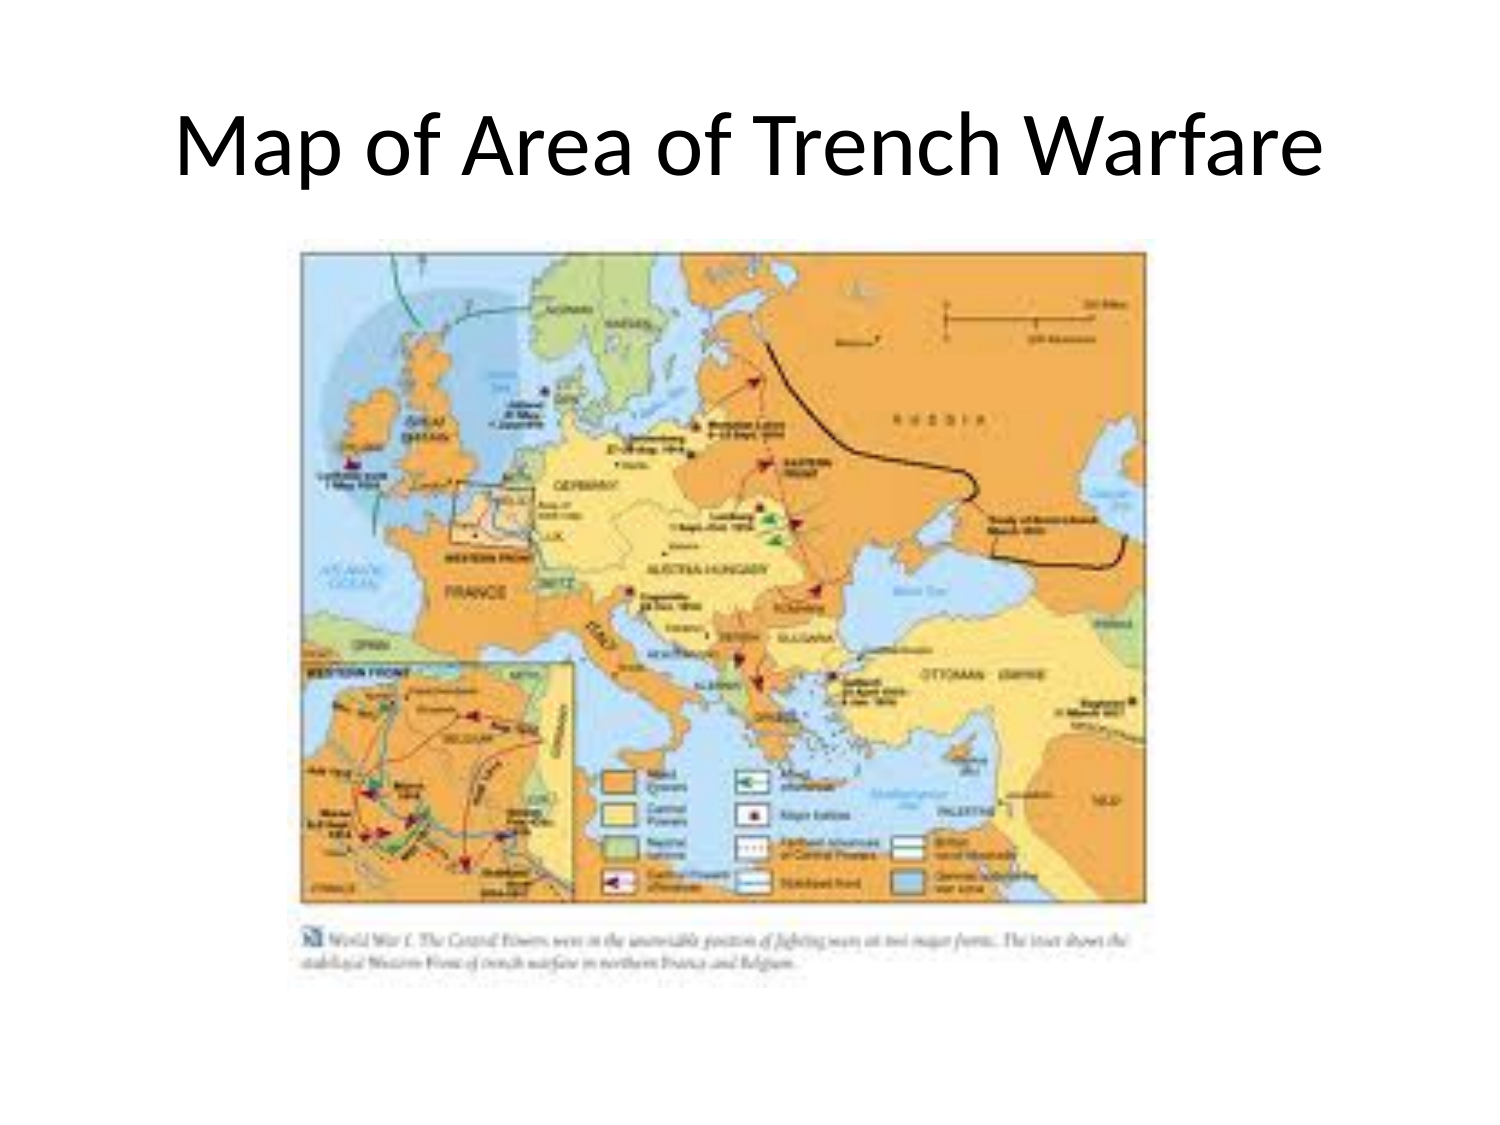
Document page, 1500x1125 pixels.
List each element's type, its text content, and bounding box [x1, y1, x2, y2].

title Map of Area of Trench Warfare [75, 45, 1425, 233]
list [287, 239, 1166, 988]
